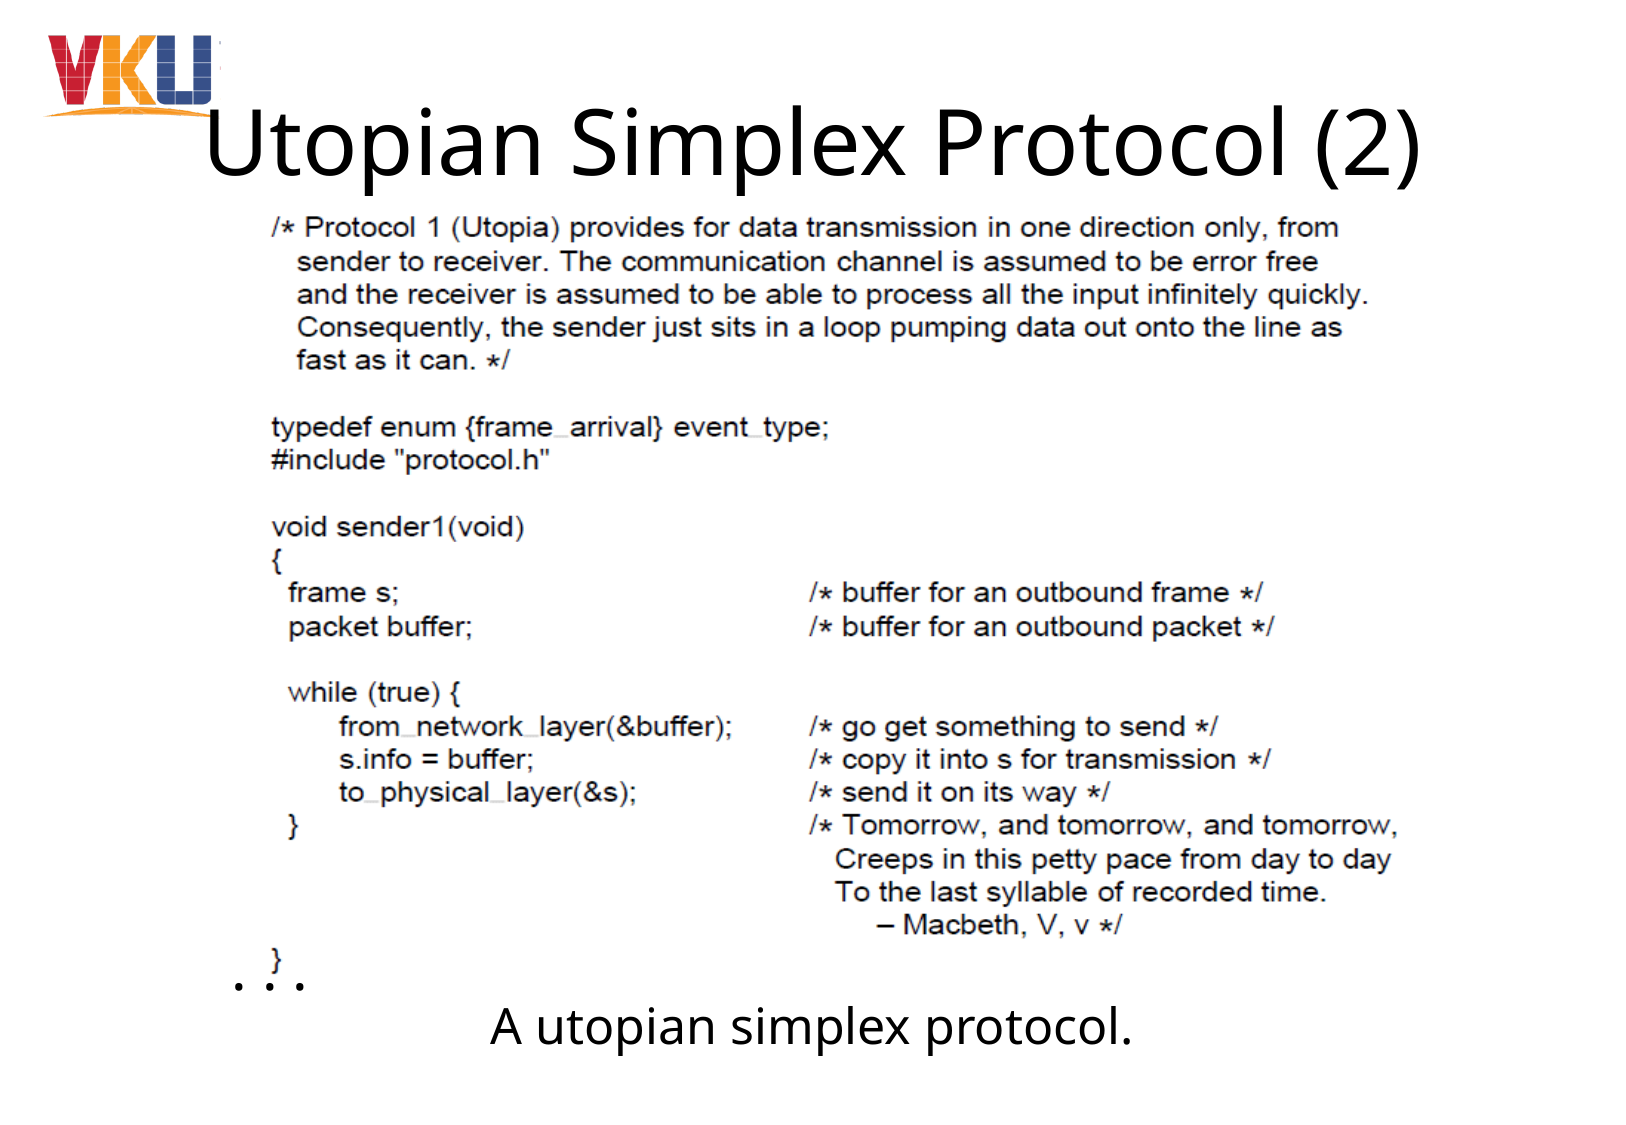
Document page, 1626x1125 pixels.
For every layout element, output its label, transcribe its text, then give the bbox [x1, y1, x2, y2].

text_box . . . [216, 924, 407, 1010]
picture [32, 21, 228, 129]
list A utopian simplex protocol. [0, 987, 1625, 1075]
picture [241, 196, 1444, 996]
title Utopian Simplex Protocol (2) [81, 45, 1544, 233]
